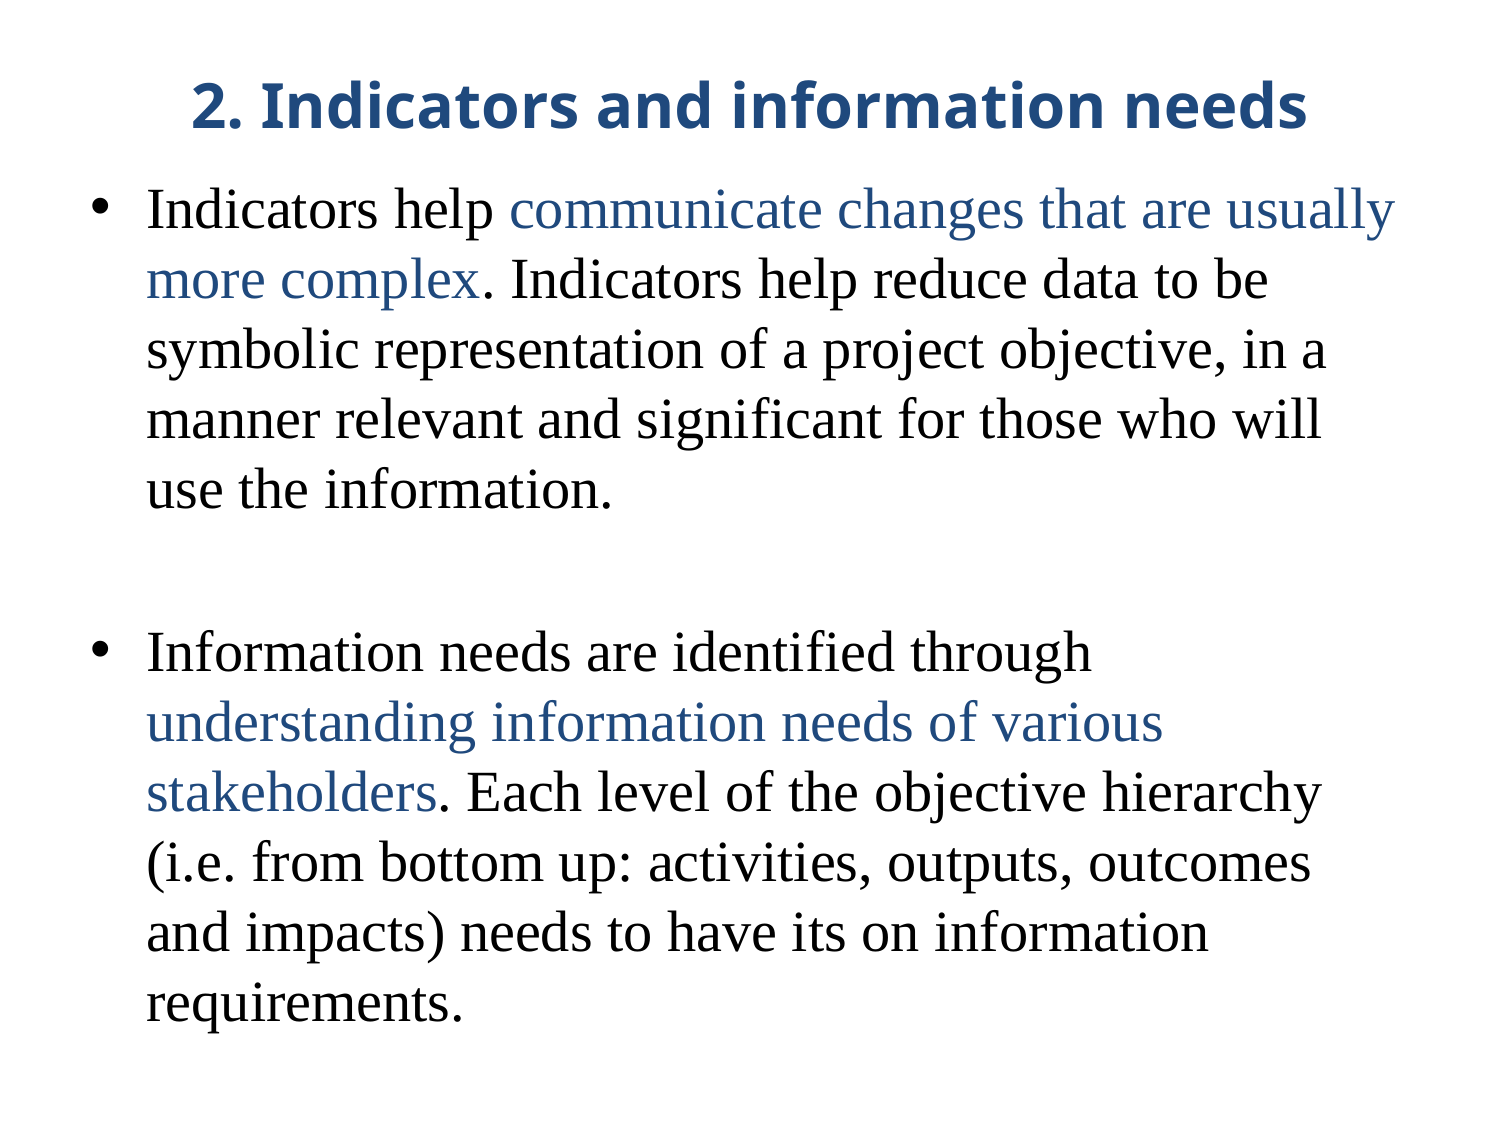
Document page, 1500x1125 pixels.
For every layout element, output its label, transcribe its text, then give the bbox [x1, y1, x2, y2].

list Indicators help communicate changes that are usually more complex. Indicators help reduce data to be symbolic representation of a project objective, in a manner relevant and significant for those who will use the information. Information needs are identified through understanding information needs of various stakeholders. Each level of the objective hierarchy (i.e. from bottom up: activities, outputs, outcomes and impacts) needs to have its on information requirements. [74, 162, 1426, 1076]
title 2. Indicators and information needs [74, 44, 1426, 162]
